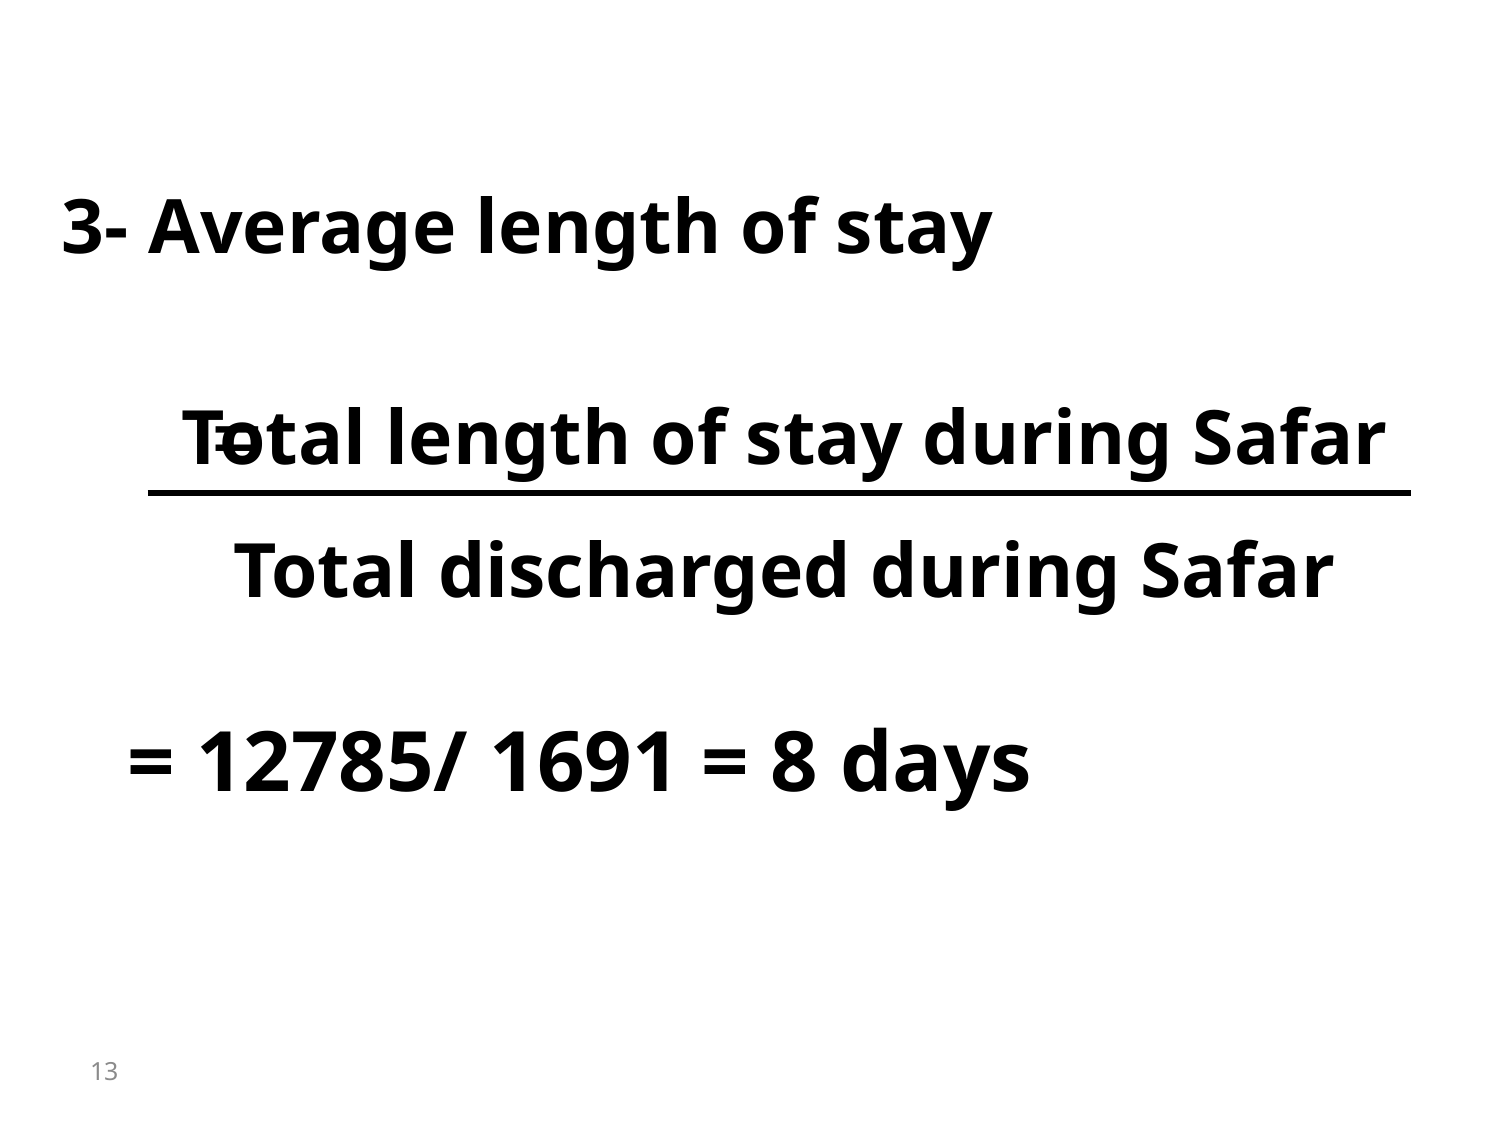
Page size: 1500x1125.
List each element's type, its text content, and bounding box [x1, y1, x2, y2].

text_box 3- Average length of stay = = 12785/ 1691 = 8 days [46, 170, 1442, 816]
slide_number 13 [75, 1042, 425, 1103]
text_box Total discharged during Safar [218, 515, 1351, 620]
text_box Total length of stay during Safar [166, 382, 1404, 488]
